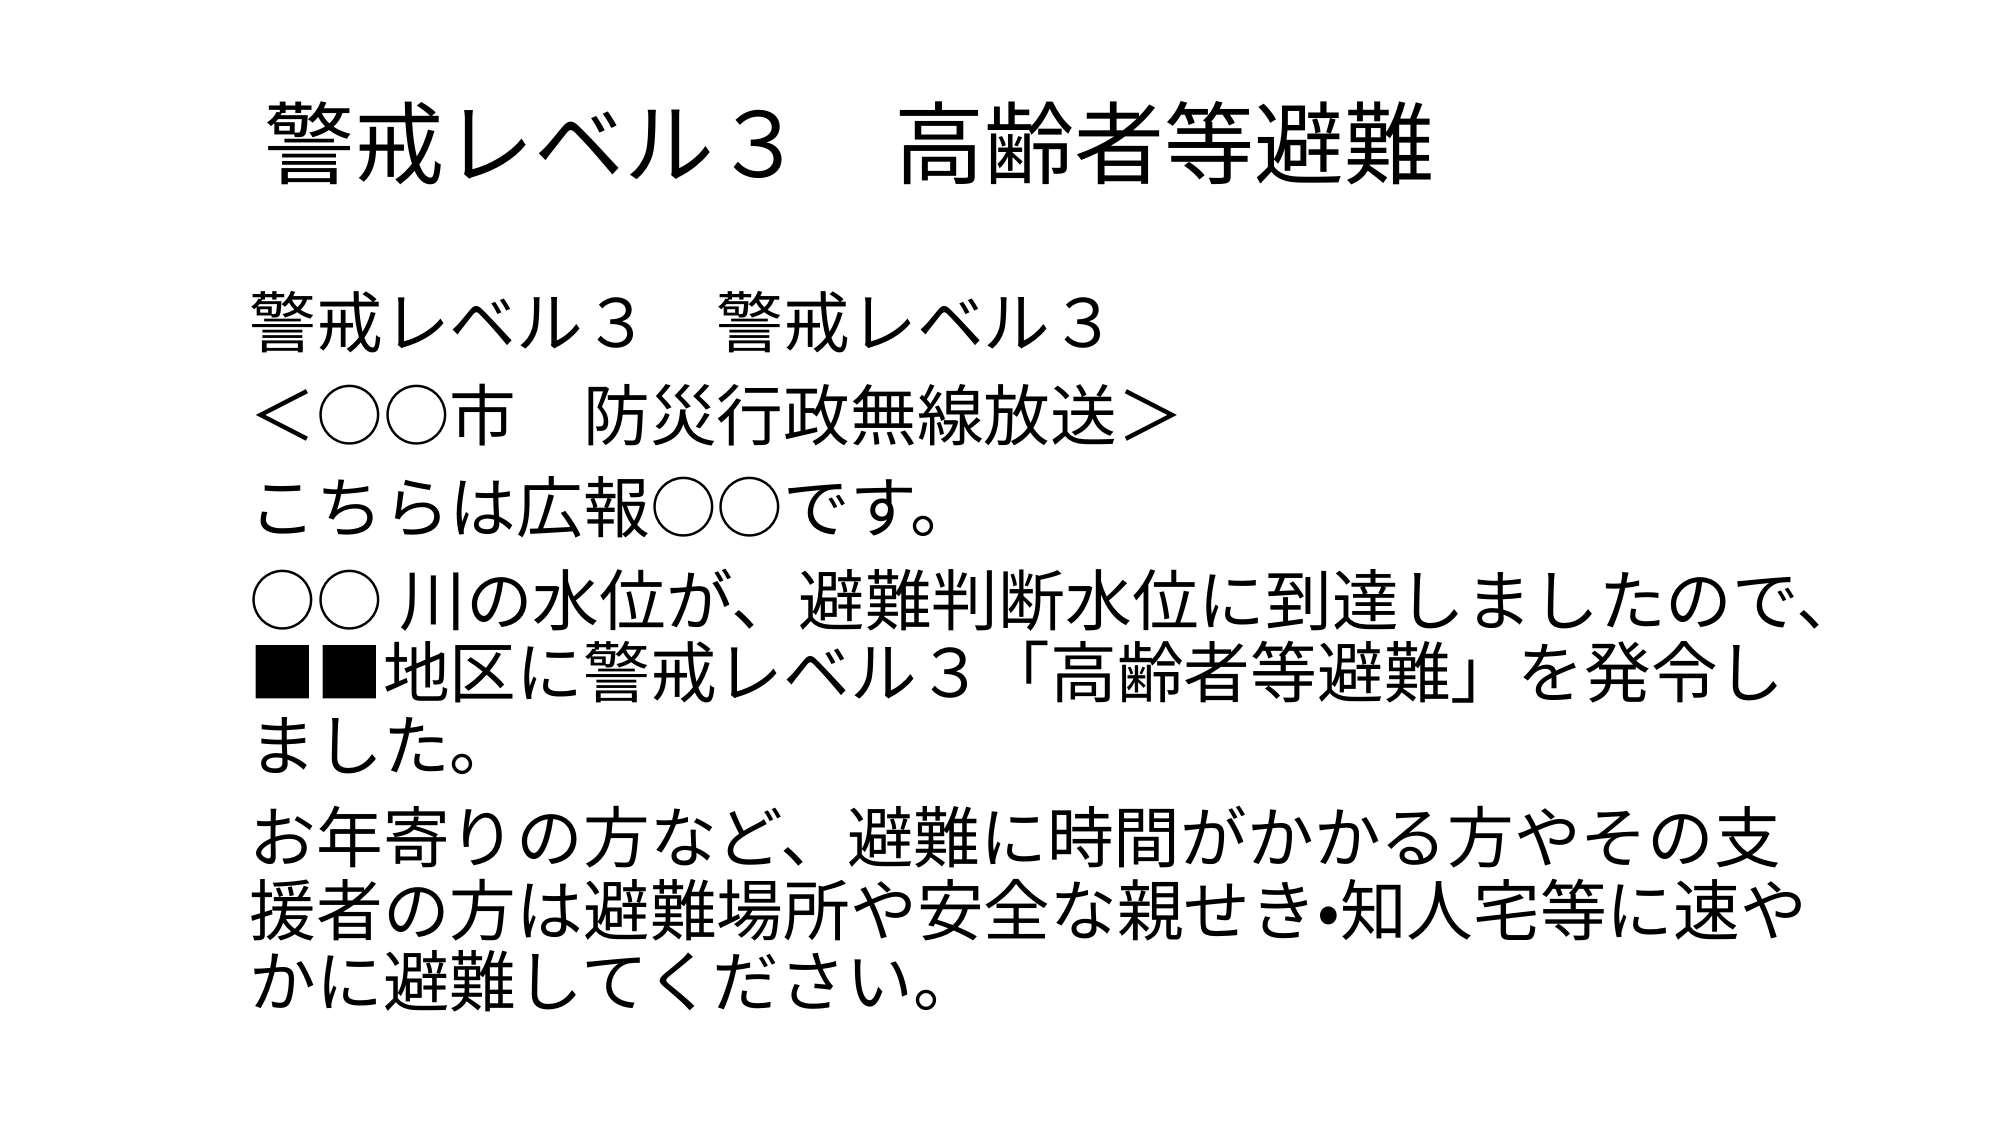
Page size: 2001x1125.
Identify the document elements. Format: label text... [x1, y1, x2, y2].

subtitle 警戒レベル３ 警戒レベル３ ＜○○市 防災行政無線放送＞ こちらは広報○○です。 ○○川の水位が、避難判断水位に到達しましたので、■■地区に警戒レベル３「高齢者等避難」を発令しました。 お年寄りの方など、避難に時間がかかる方やその支援者の方は避難場所や安全な親せき・知人宅等に速やかに避難してください。 [234, 282, 1835, 1088]
title 警戒レベル３ 高齢者等避難 [249, 90, 1750, 205]
